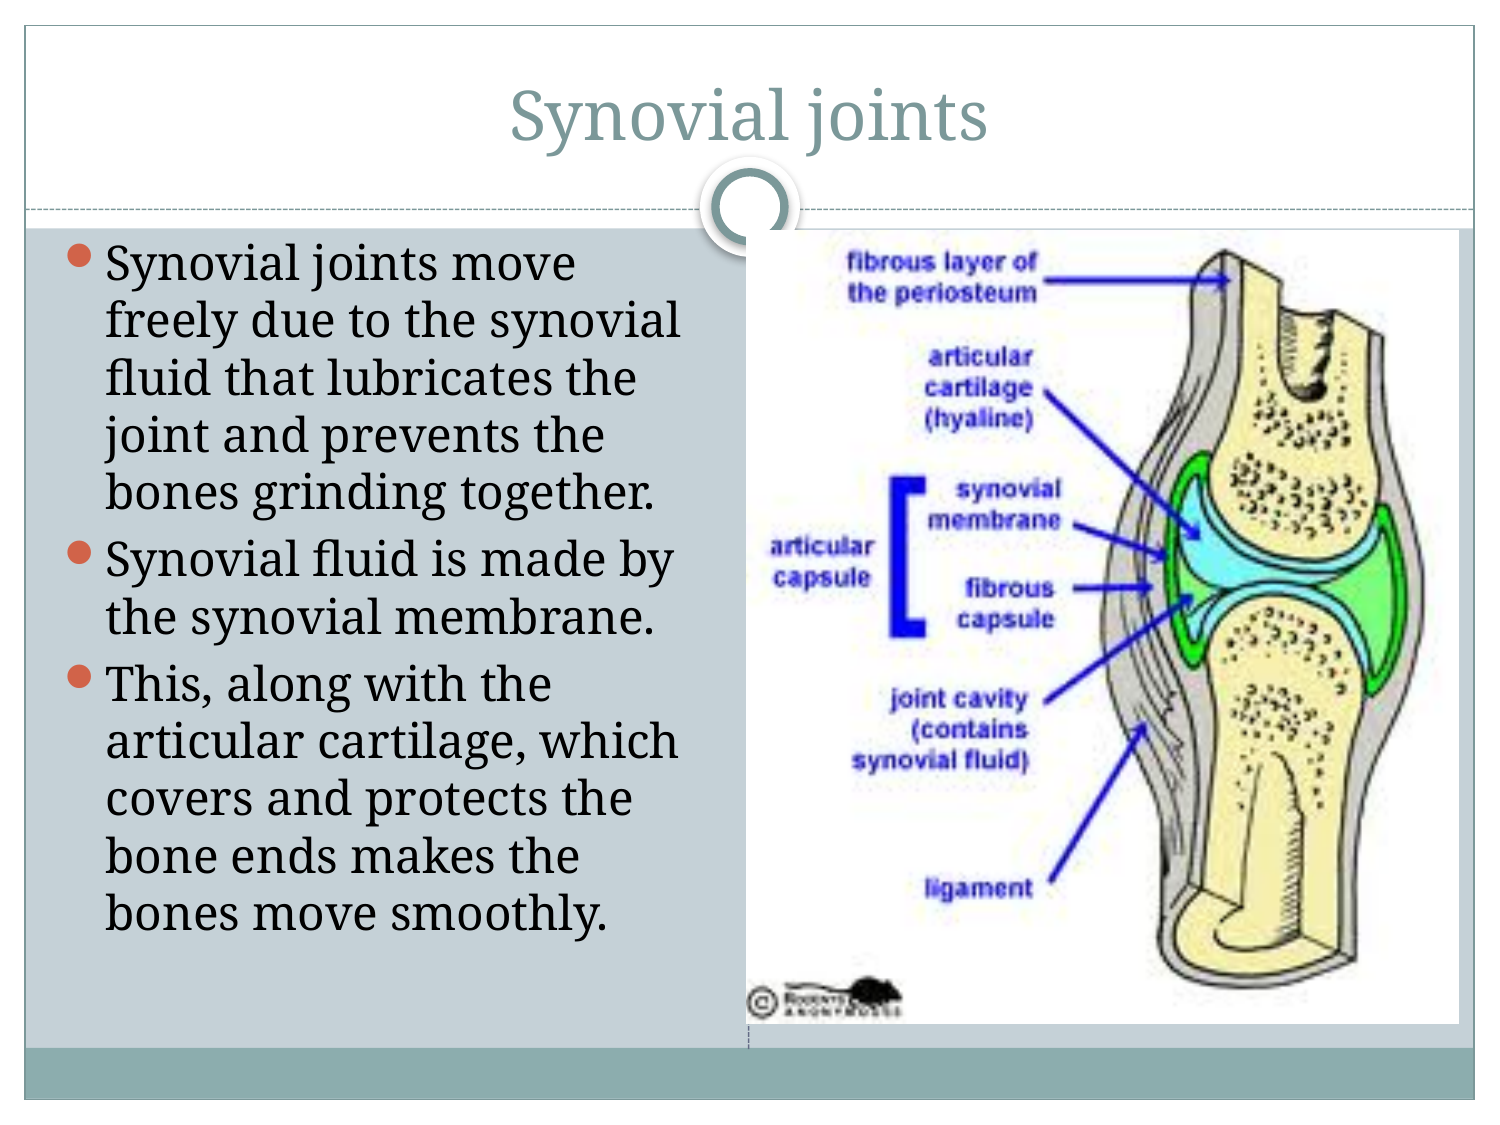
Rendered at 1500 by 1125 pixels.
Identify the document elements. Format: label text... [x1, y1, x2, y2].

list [746, 230, 1459, 1024]
title Synovial joints [49, 37, 1450, 162]
list Synovial joints move freely due to the synovial fluid that lubricates the joint and prevents the bones grinding together. Synovial fluid is made by the synovial membrane. This, along with the articular cartilage, which covers and protects the bone ends makes the bones move smoothly. [49, 224, 712, 993]
